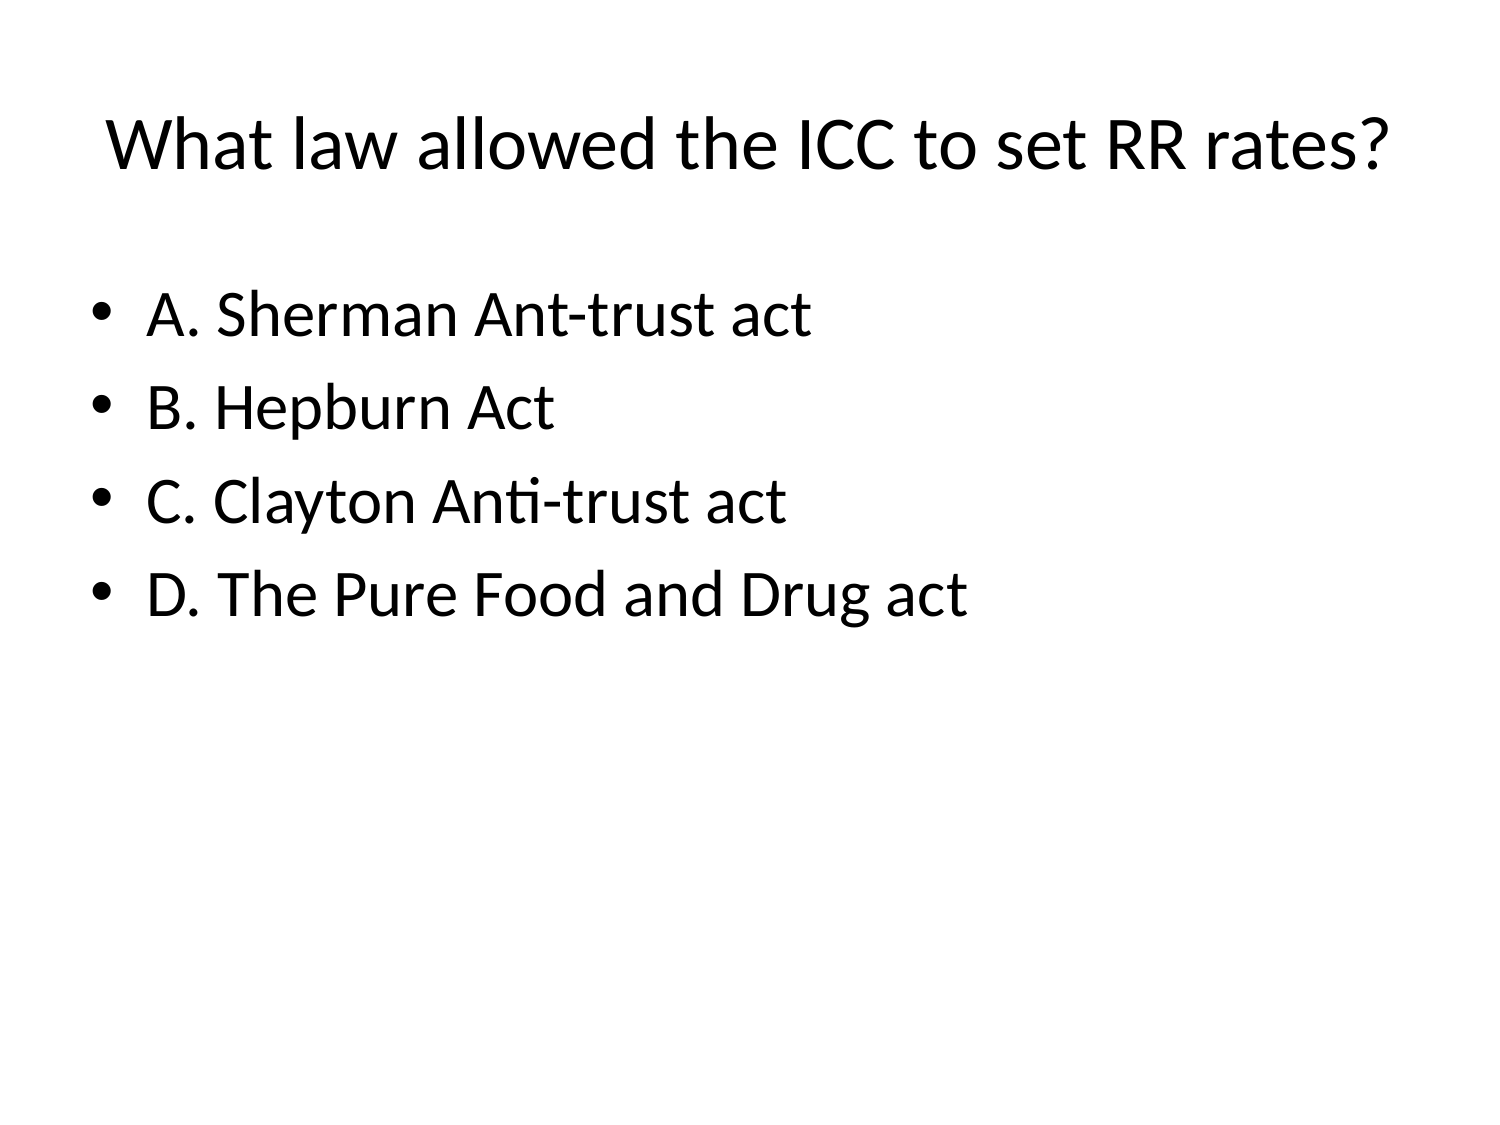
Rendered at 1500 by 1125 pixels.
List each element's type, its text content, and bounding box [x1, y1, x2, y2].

list A. Sherman Ant-trust act B. Hepburn Act C. Clayton Anti-trust act D. The Pure Food and Drug act [75, 262, 1425, 1005]
title What law allowed the ICC to set RR rates? [75, 45, 1425, 233]
